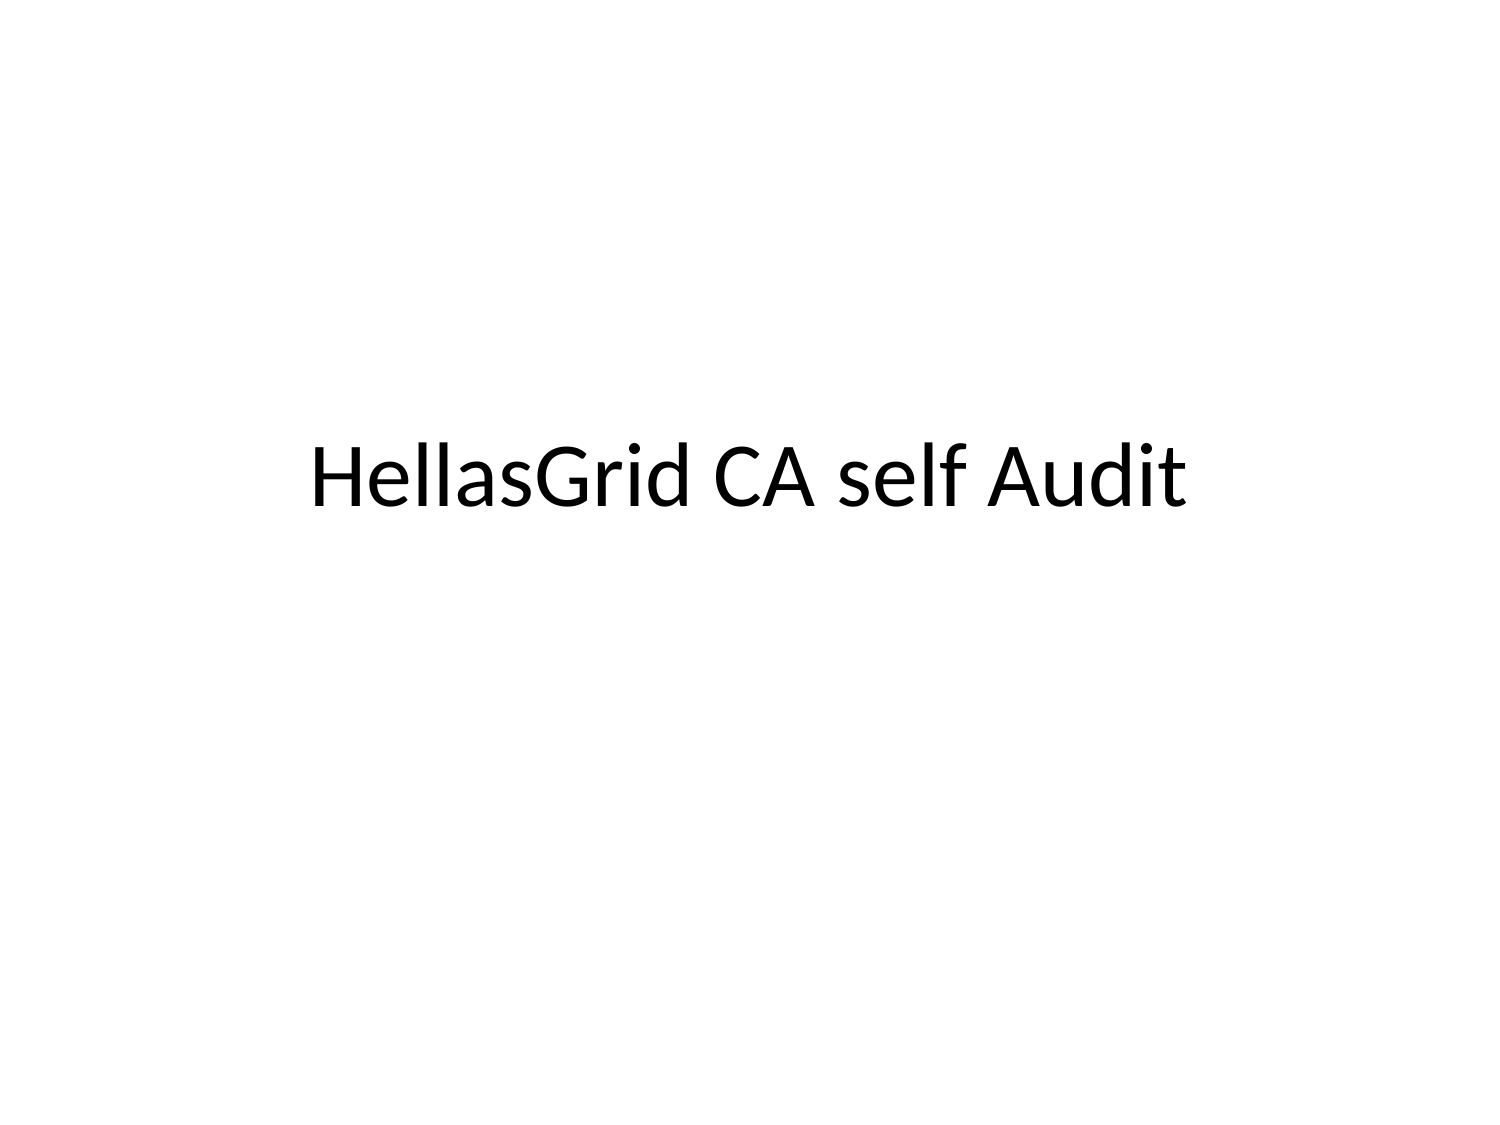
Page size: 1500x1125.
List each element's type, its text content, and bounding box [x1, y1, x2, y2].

title HellasGrid CA self Audit [112, 349, 1388, 591]
